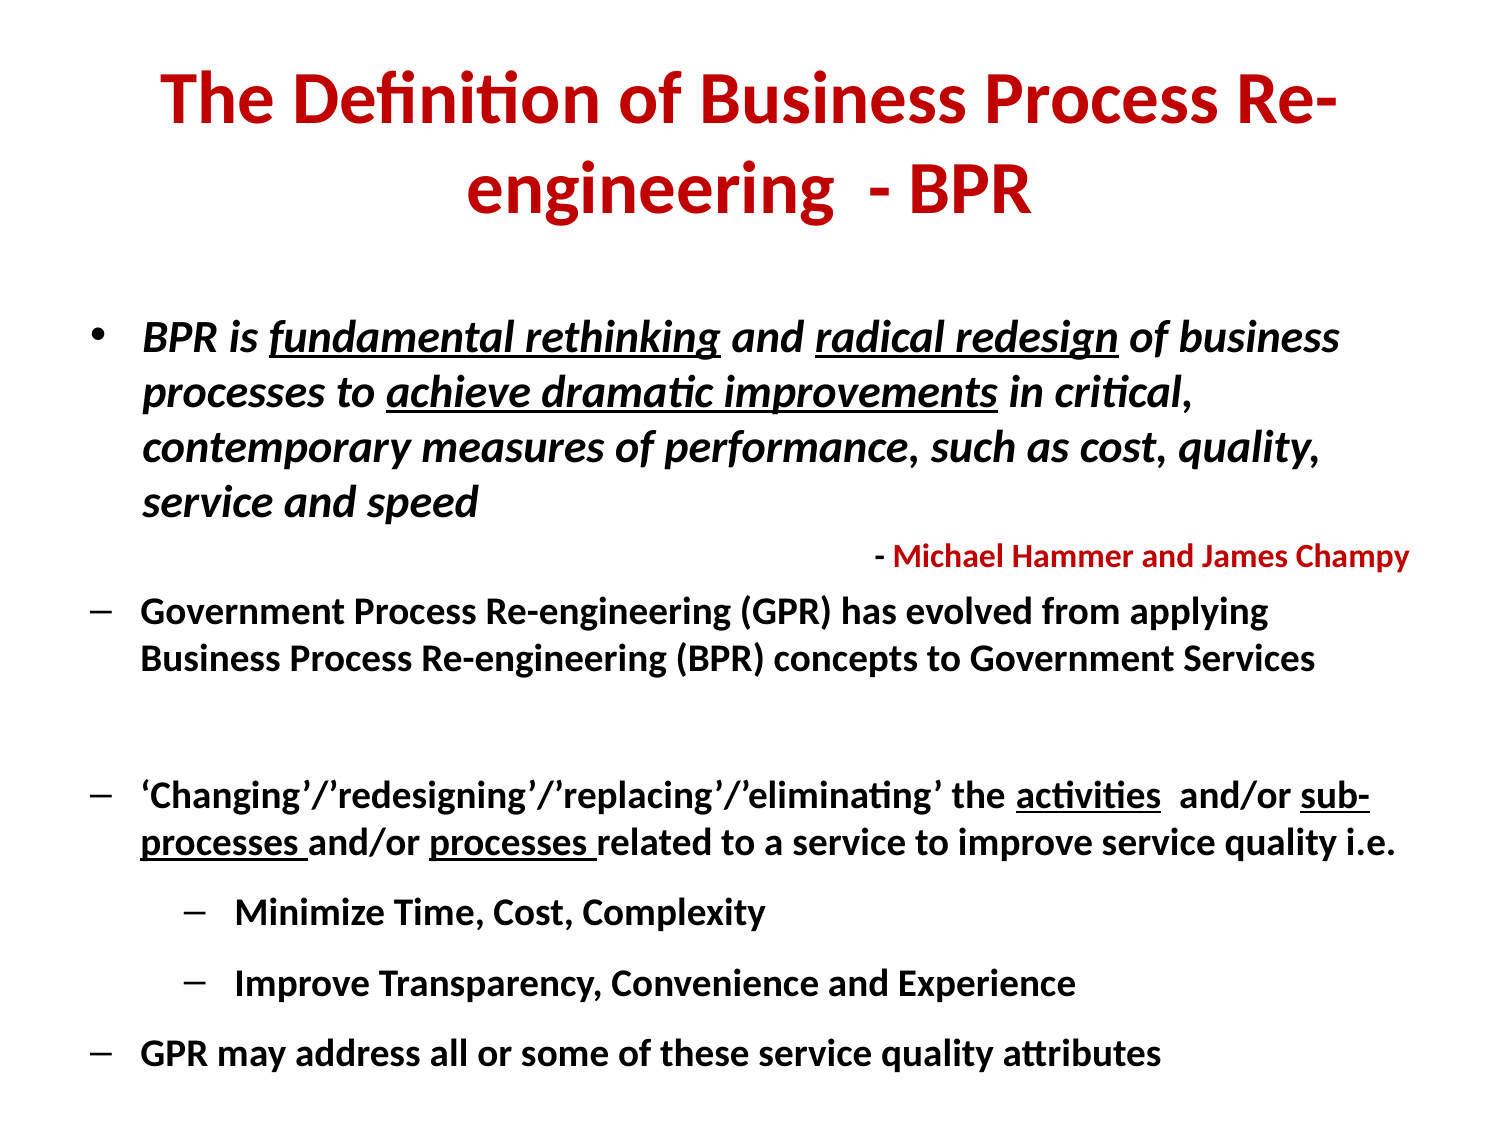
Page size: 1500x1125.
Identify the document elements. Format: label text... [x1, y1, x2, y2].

list BPR is fundamental rethinking and radical redesign of business processes to achieve dramatic improvements in critical, contemporary measures of performance, such as cost, quality, service and speed - Michael Hammer and James Champy Government Process Re-engineering (GPR) has evolved from applying Business Process Re-engineering (BPR) concepts to Government Services ‘Changing’/’redesigning’/’replacing’/’eliminating’ the activities and/or sub-processes and/or processes related to a service to improve service quality i.e. Minimize Time, Cost, Complexity Improve Transparency, Convenience and Experience GPR may address all or some of these service quality attributes [75, 237, 1425, 1125]
title The Definition of Business Process Re-engineering - BPR [75, 45, 1425, 233]
